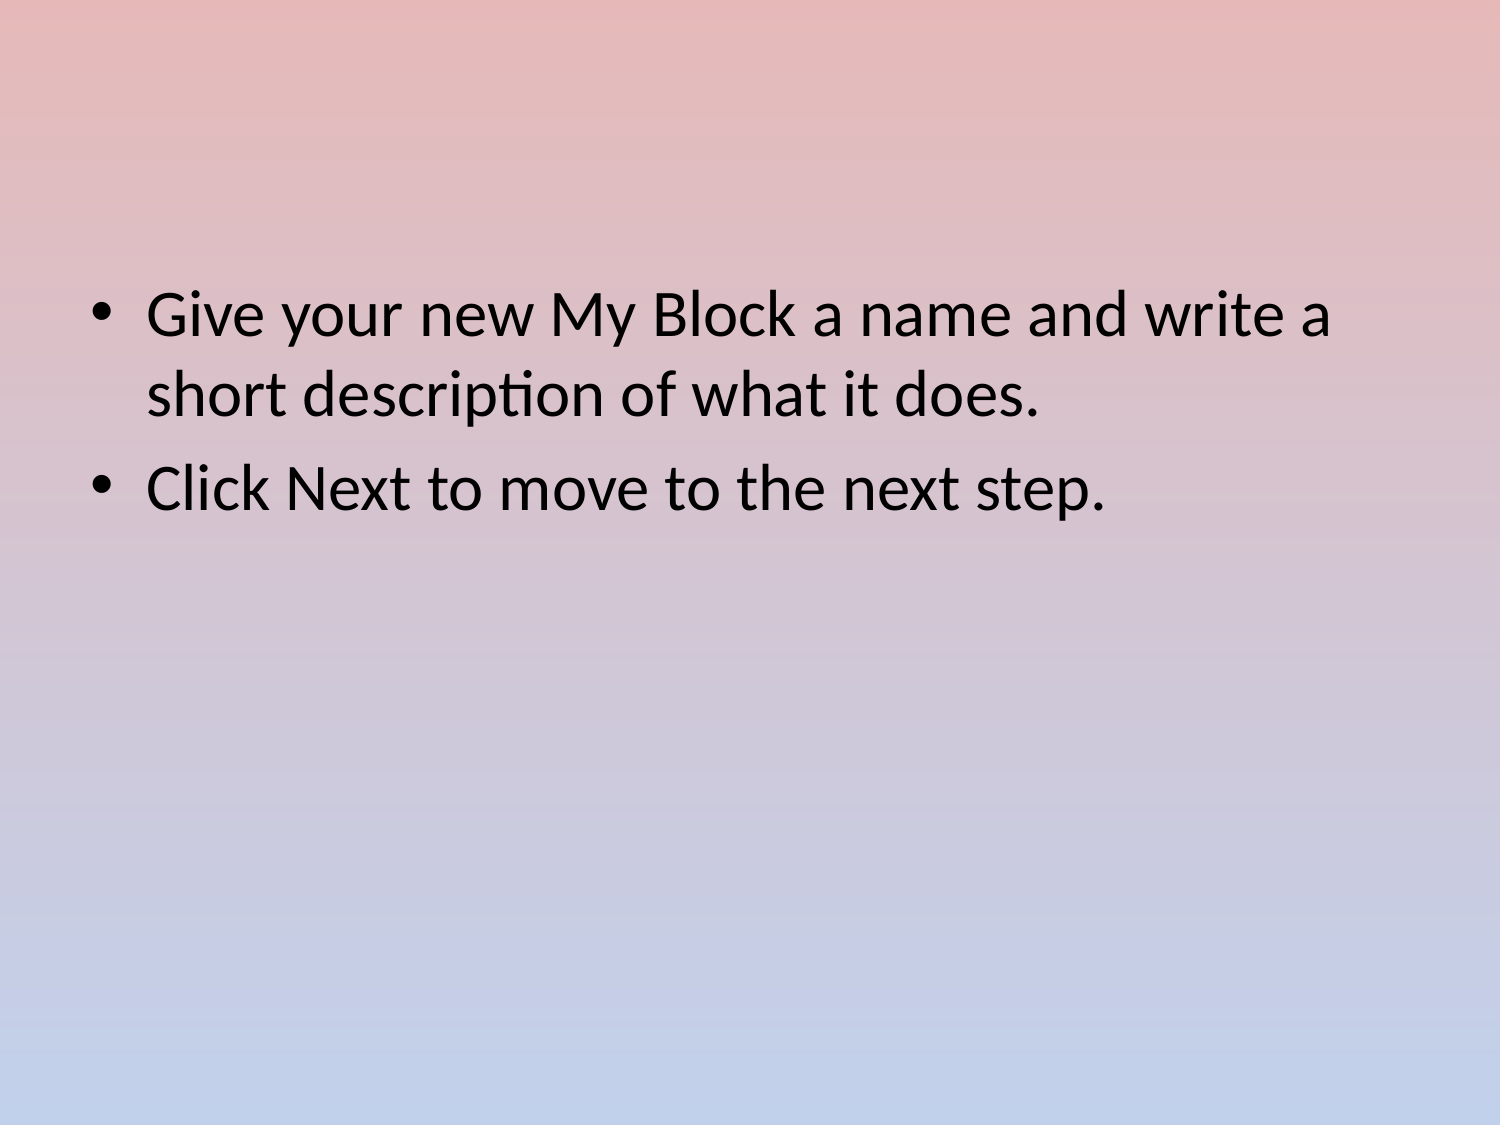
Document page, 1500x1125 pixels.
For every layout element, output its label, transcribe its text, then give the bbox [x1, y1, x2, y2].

list Give your new My Block a name and write a short description of what it does. Click Next to move to the next step. [75, 262, 1425, 1005]
